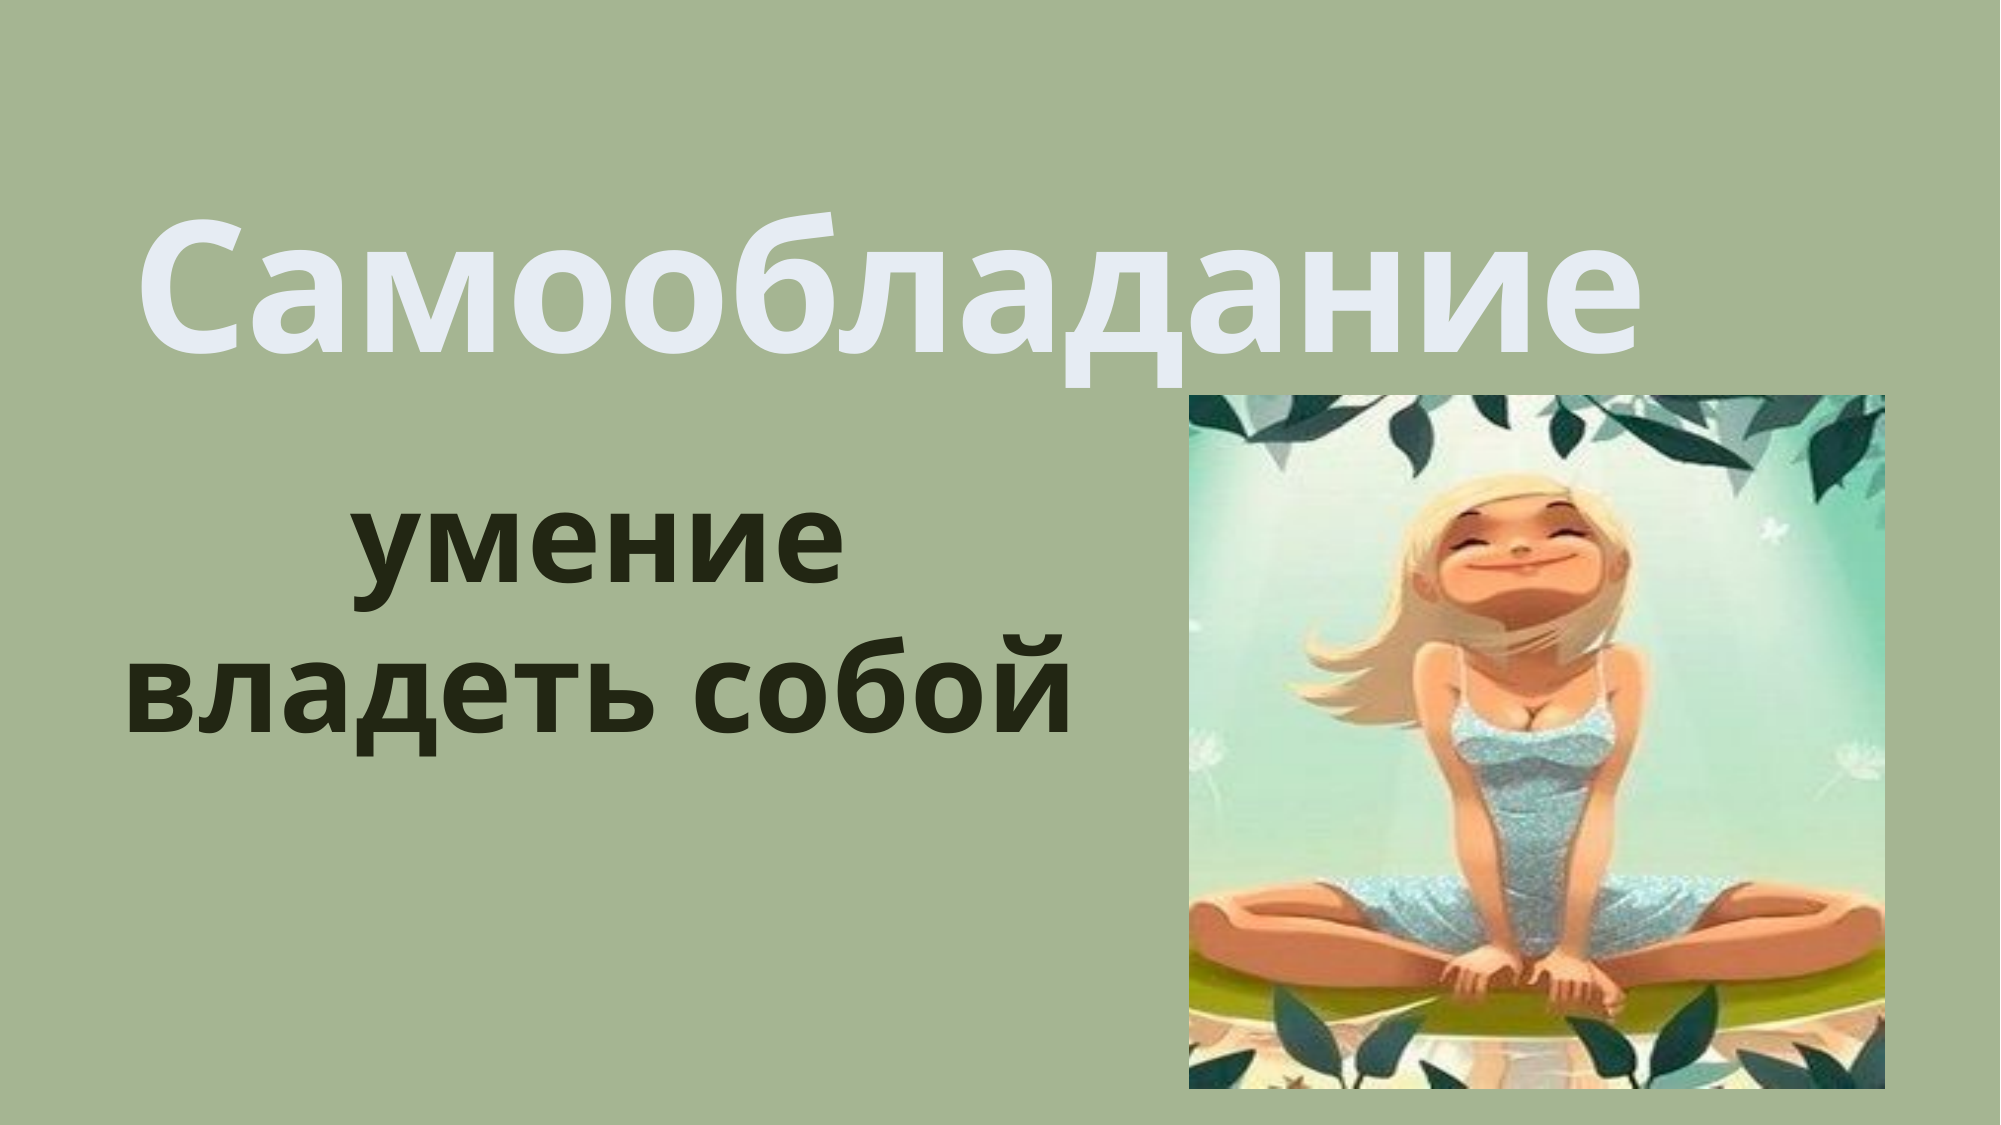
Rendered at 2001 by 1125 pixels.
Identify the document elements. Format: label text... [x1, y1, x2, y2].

picture [1188, 395, 1886, 1090]
title Самообладание [116, 62, 1885, 396]
text_box умение владеть собой [69, 449, 1130, 765]
